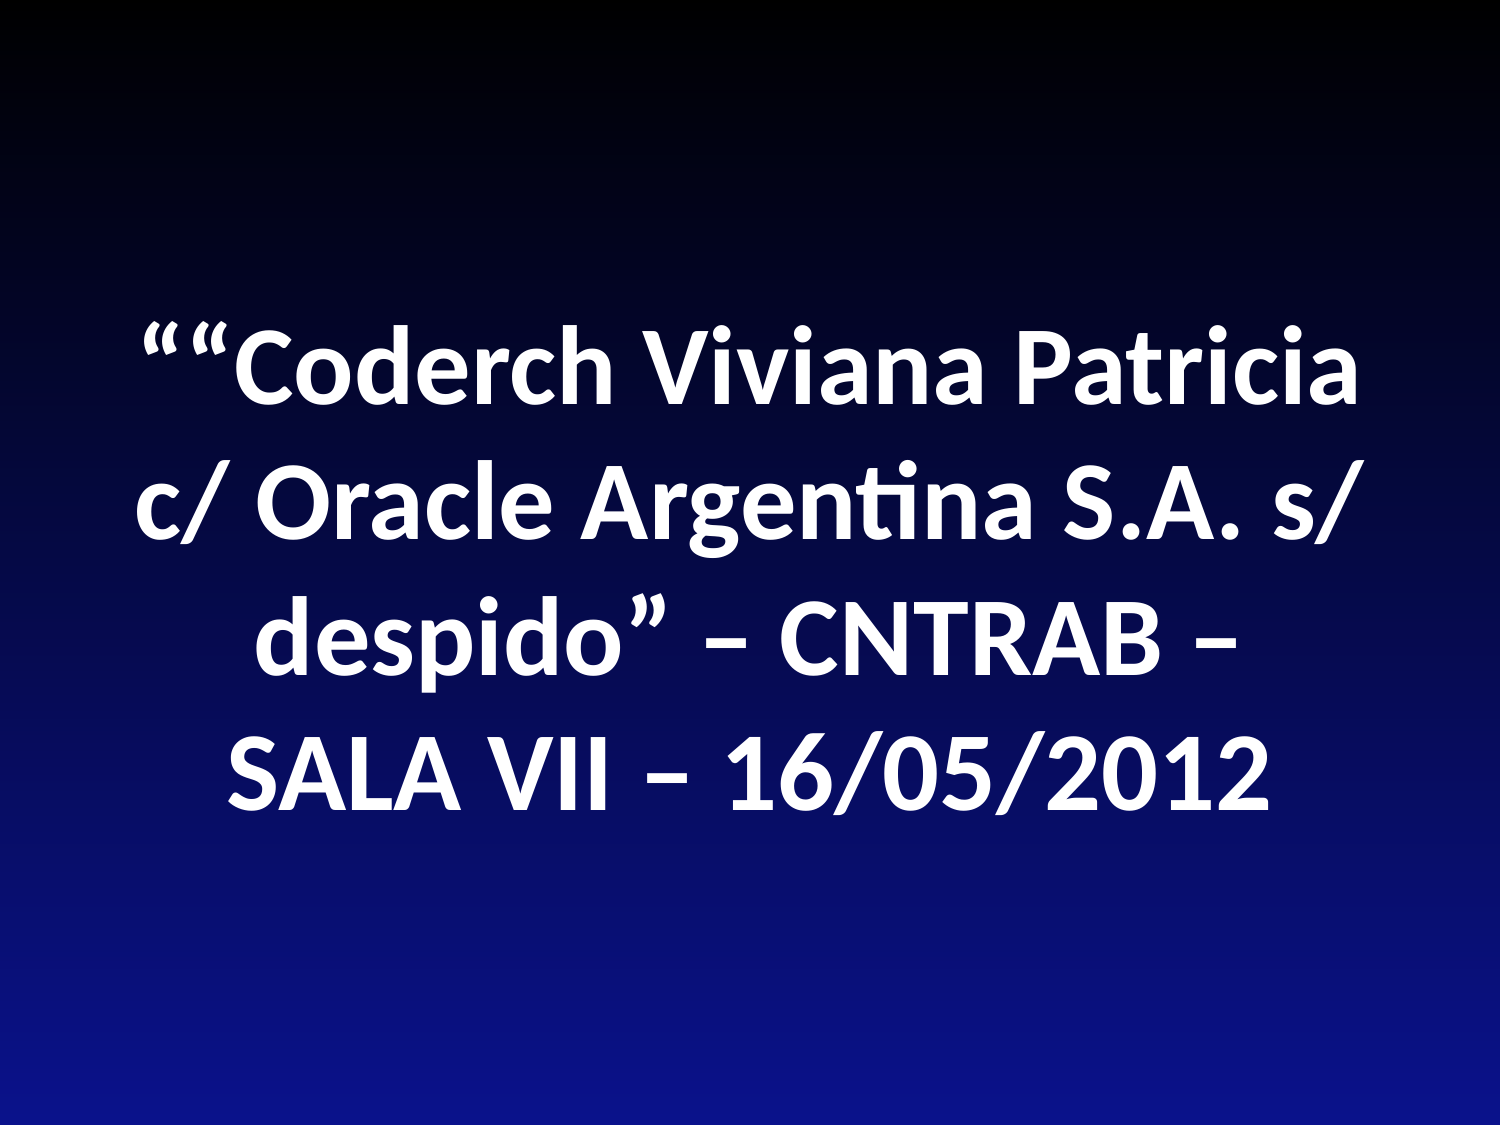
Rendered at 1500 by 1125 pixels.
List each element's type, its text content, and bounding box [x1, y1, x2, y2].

title ““Coderch Viviana Patricia c/ Oracle Argentina S.A. s/ despido” – CNTRAB – SALA VII – 16/05/2012 [112, 266, 1388, 858]
